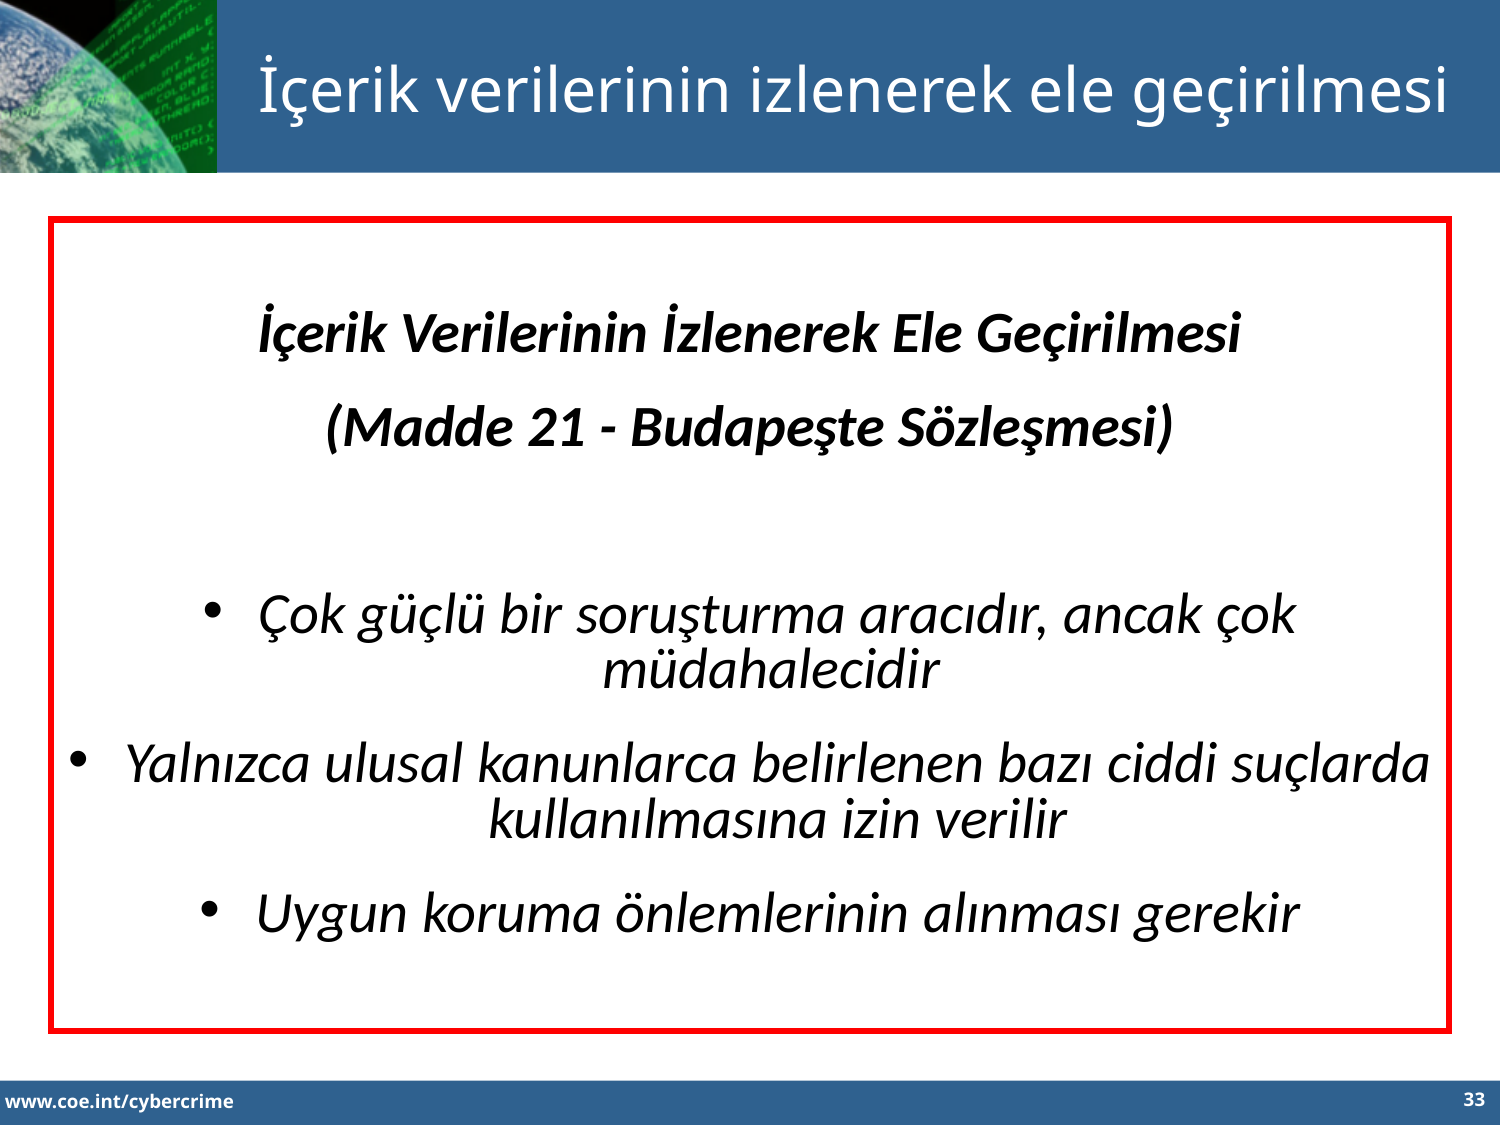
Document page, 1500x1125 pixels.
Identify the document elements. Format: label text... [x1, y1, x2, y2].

text_box İçerik verilerinin izlenerek ele geçirilmesi [230, 42, 1483, 133]
picture [0, 0, 217, 173]
text_box İçerik Verilerinin İzlenerek Ele Geçirilmesi (Madde 21 - Budapeşte Sözleşmesi) Çok güçlü bir soruşturma aracıdır, ancak çok müdahalecidir Yalnızca ulusal kanunlarca belirlenen bazı ciddi suçlarda kullanılmasına izin verilir Uygun koruma önlemlerinin alınması gerekir [51, 219, 1449, 1032]
